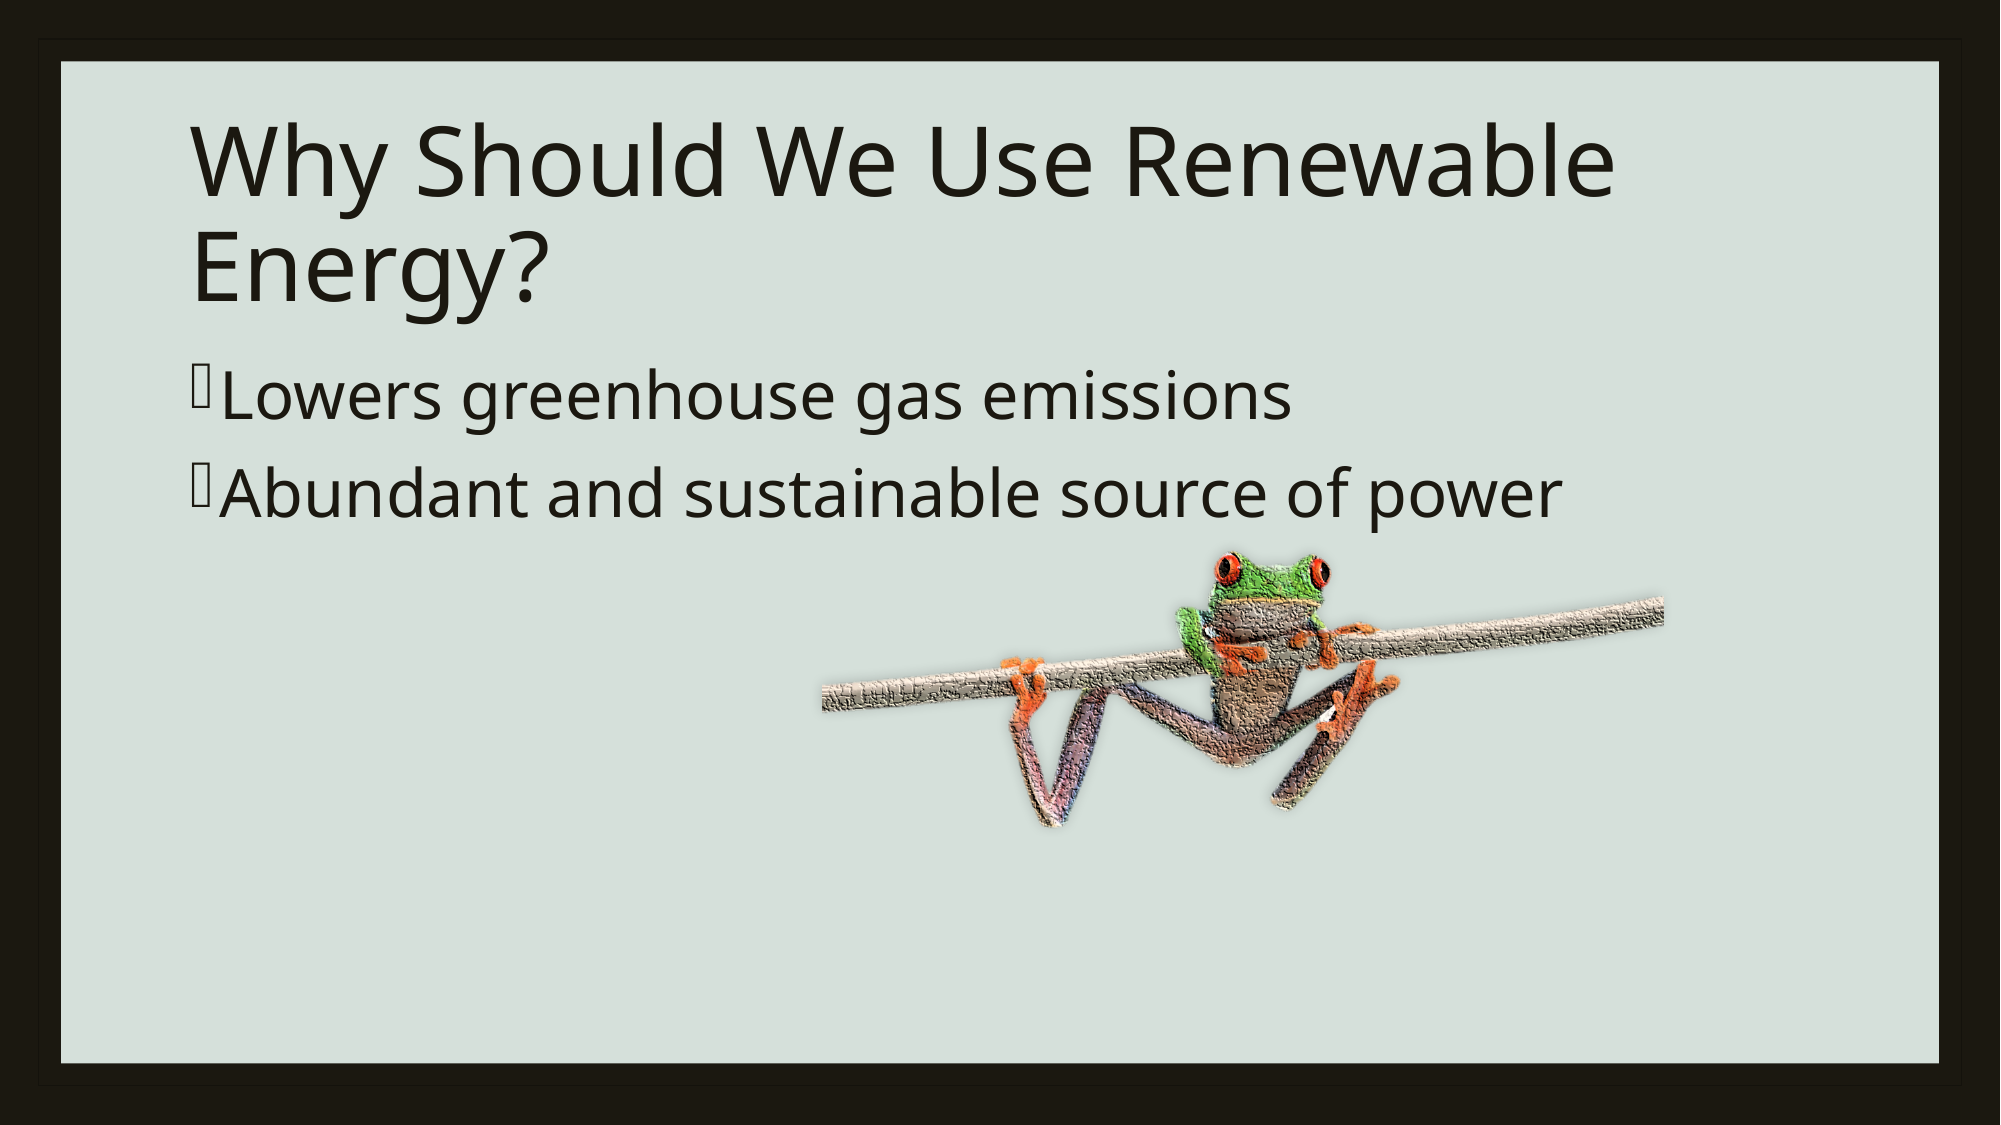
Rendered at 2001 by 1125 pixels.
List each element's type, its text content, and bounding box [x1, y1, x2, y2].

title Why Should We Use Renewable Energy? [174, 105, 1825, 331]
list Lowers greenhouse gas emissions Abundant and sustainable source of power [174, 345, 1825, 990]
picture [822, 392, 1664, 954]
